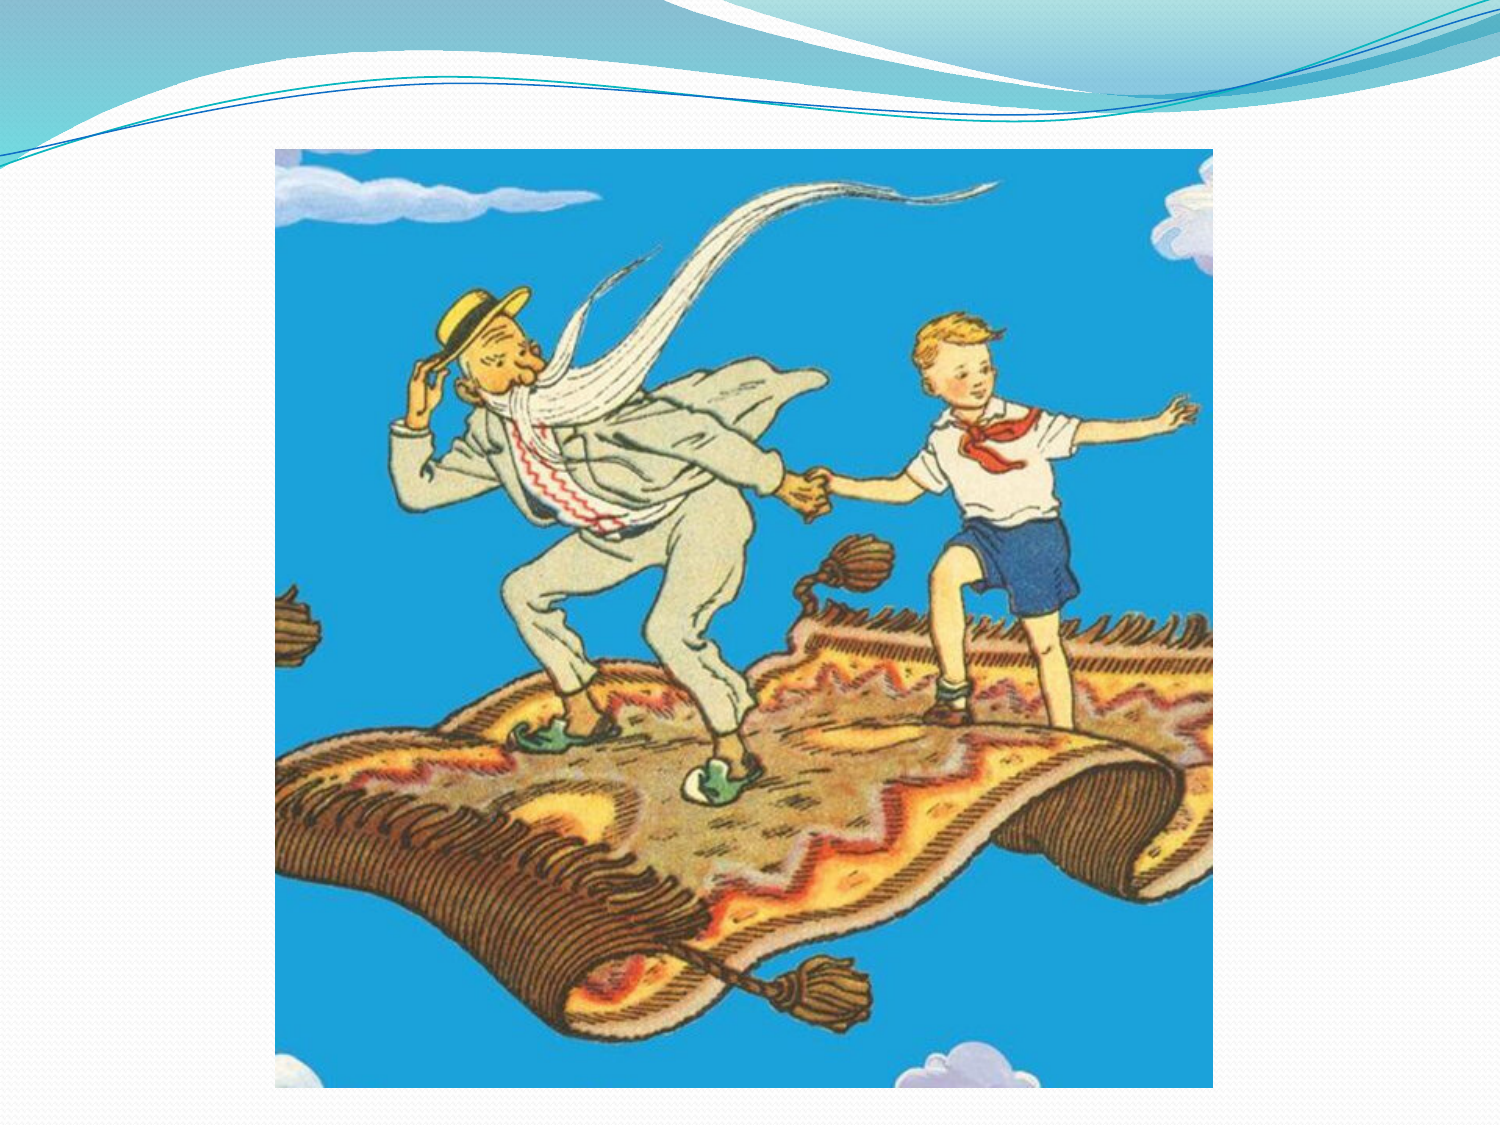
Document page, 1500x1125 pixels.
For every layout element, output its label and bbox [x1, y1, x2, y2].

picture [274, 149, 1213, 1088]
